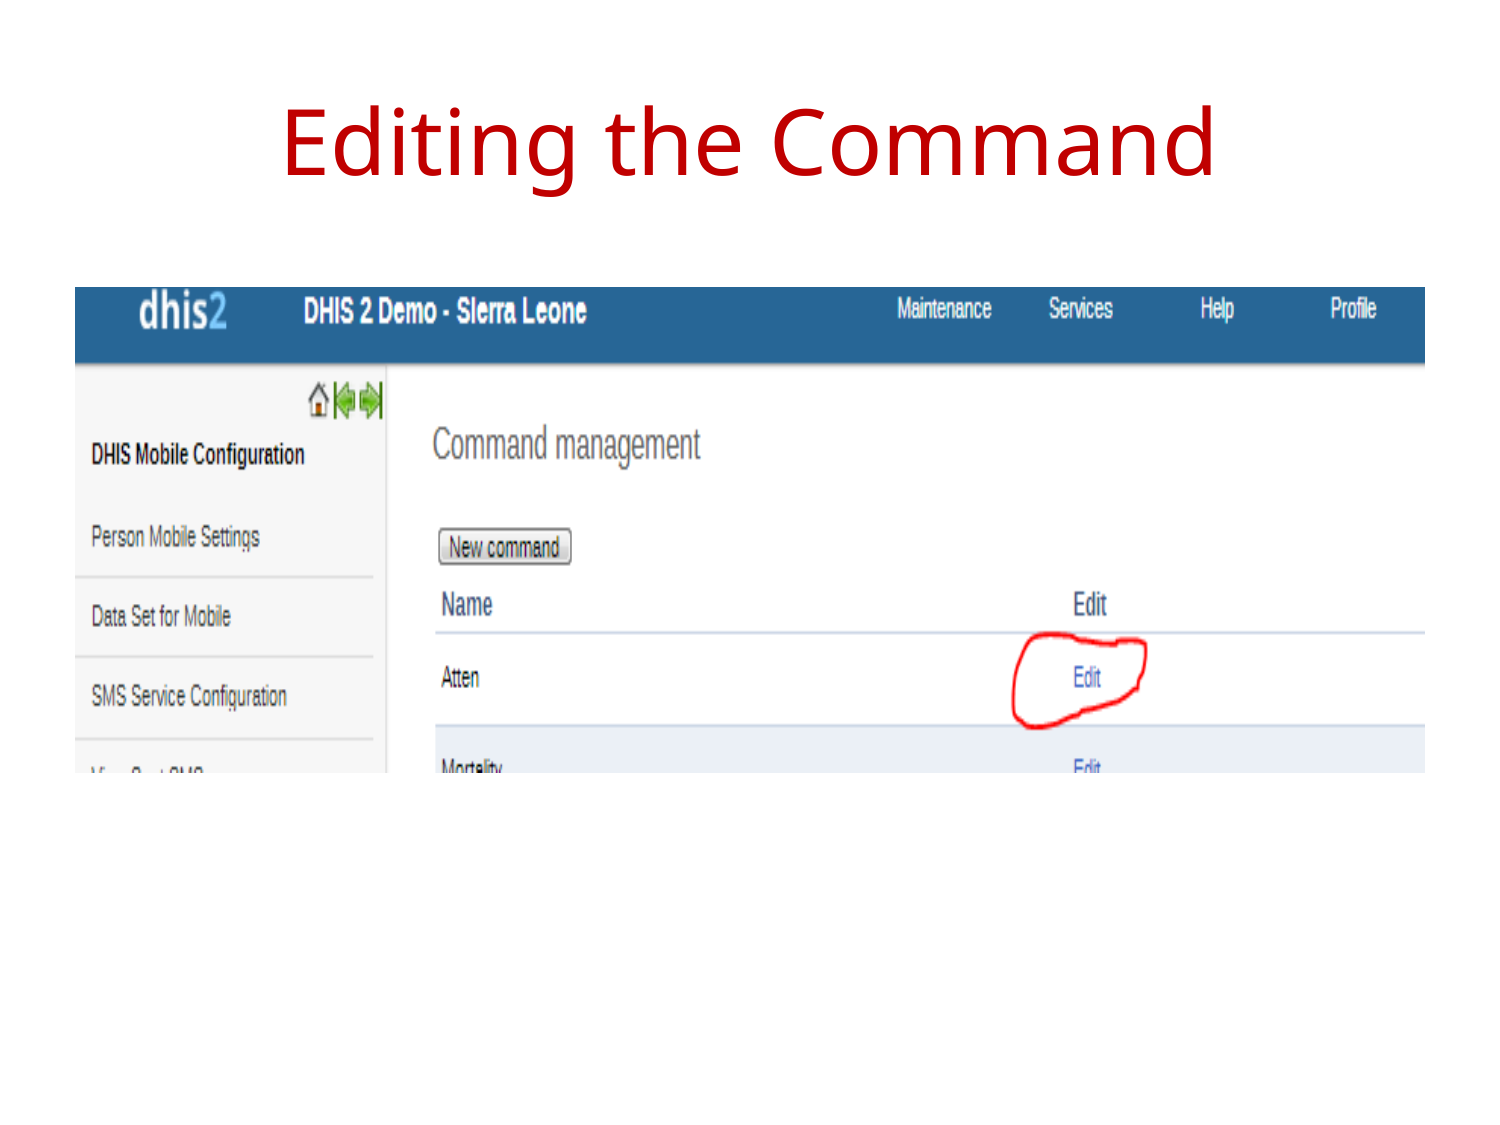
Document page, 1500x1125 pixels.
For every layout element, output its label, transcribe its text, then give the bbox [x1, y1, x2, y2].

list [74, 287, 1426, 773]
title Editing the Command [75, 45, 1425, 233]
